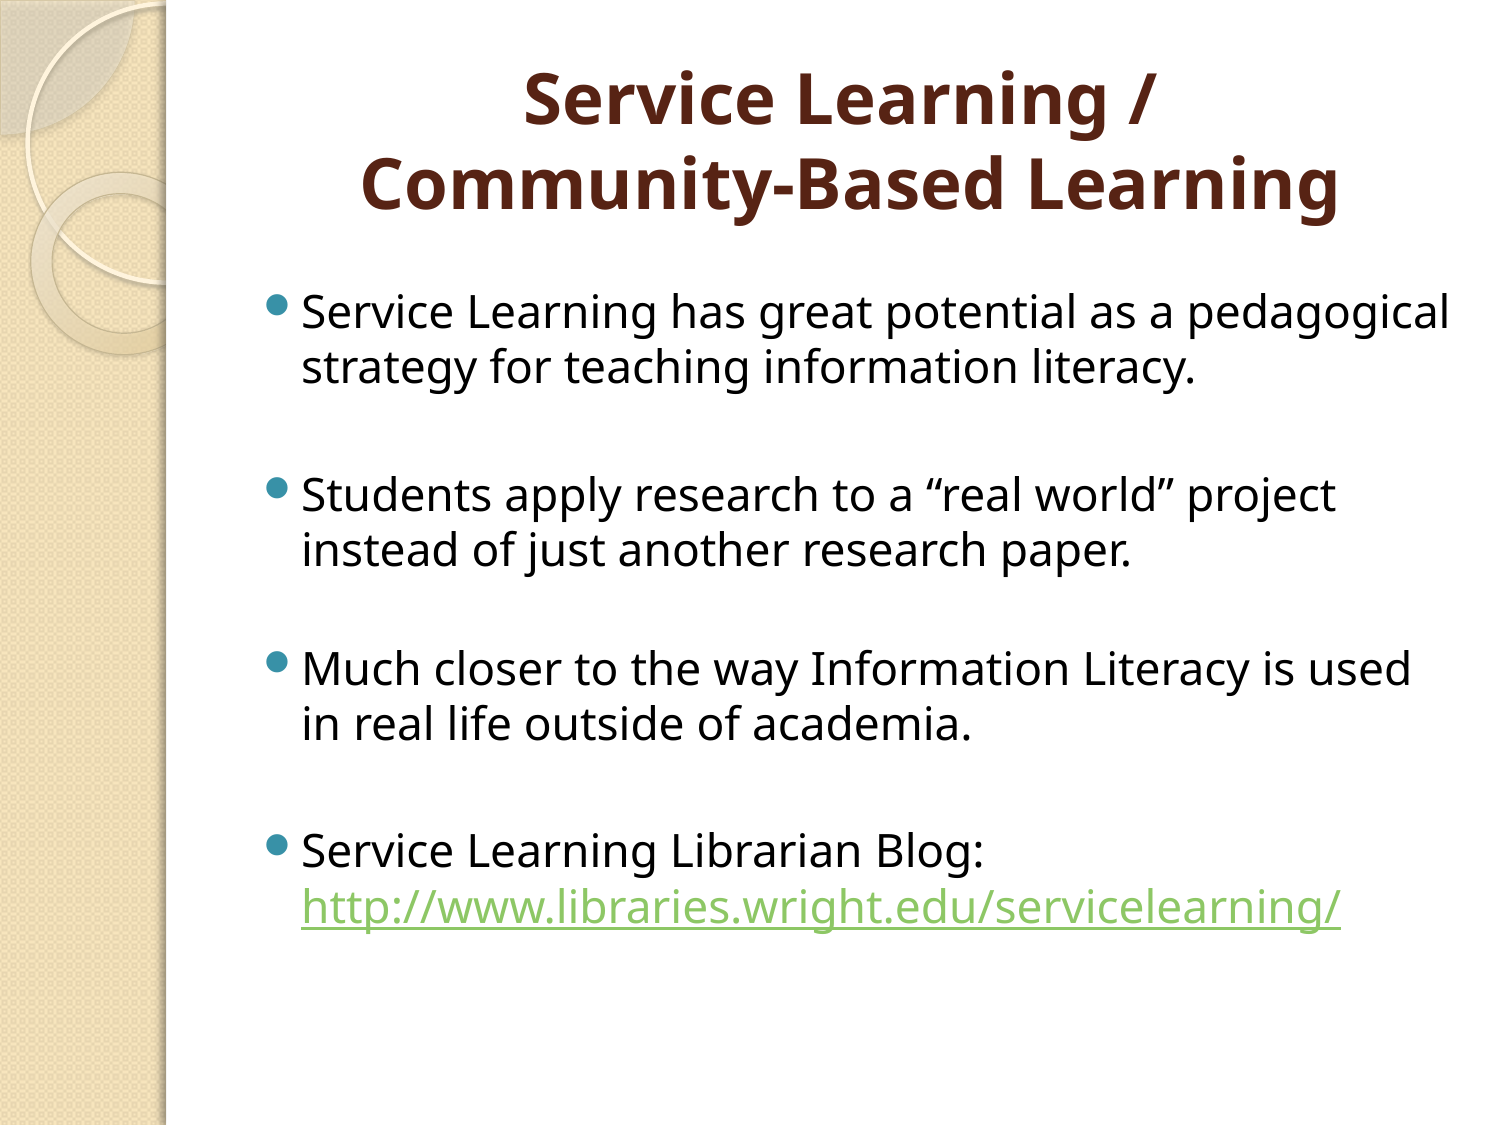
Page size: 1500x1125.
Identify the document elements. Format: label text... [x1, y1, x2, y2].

title Service Learning / Community-Based Learning [235, 45, 1466, 233]
list Service Learning has great potential as a pedagogical strategy for teaching information literacy. Students apply research to a “real world” project instead of just another research paper. Much closer to the way Information Literacy is used in real life outside of academia. Service Learning Librarian Blog: http://www.libraries.wright.edu/servicelearning/ [237, 275, 1468, 1063]
